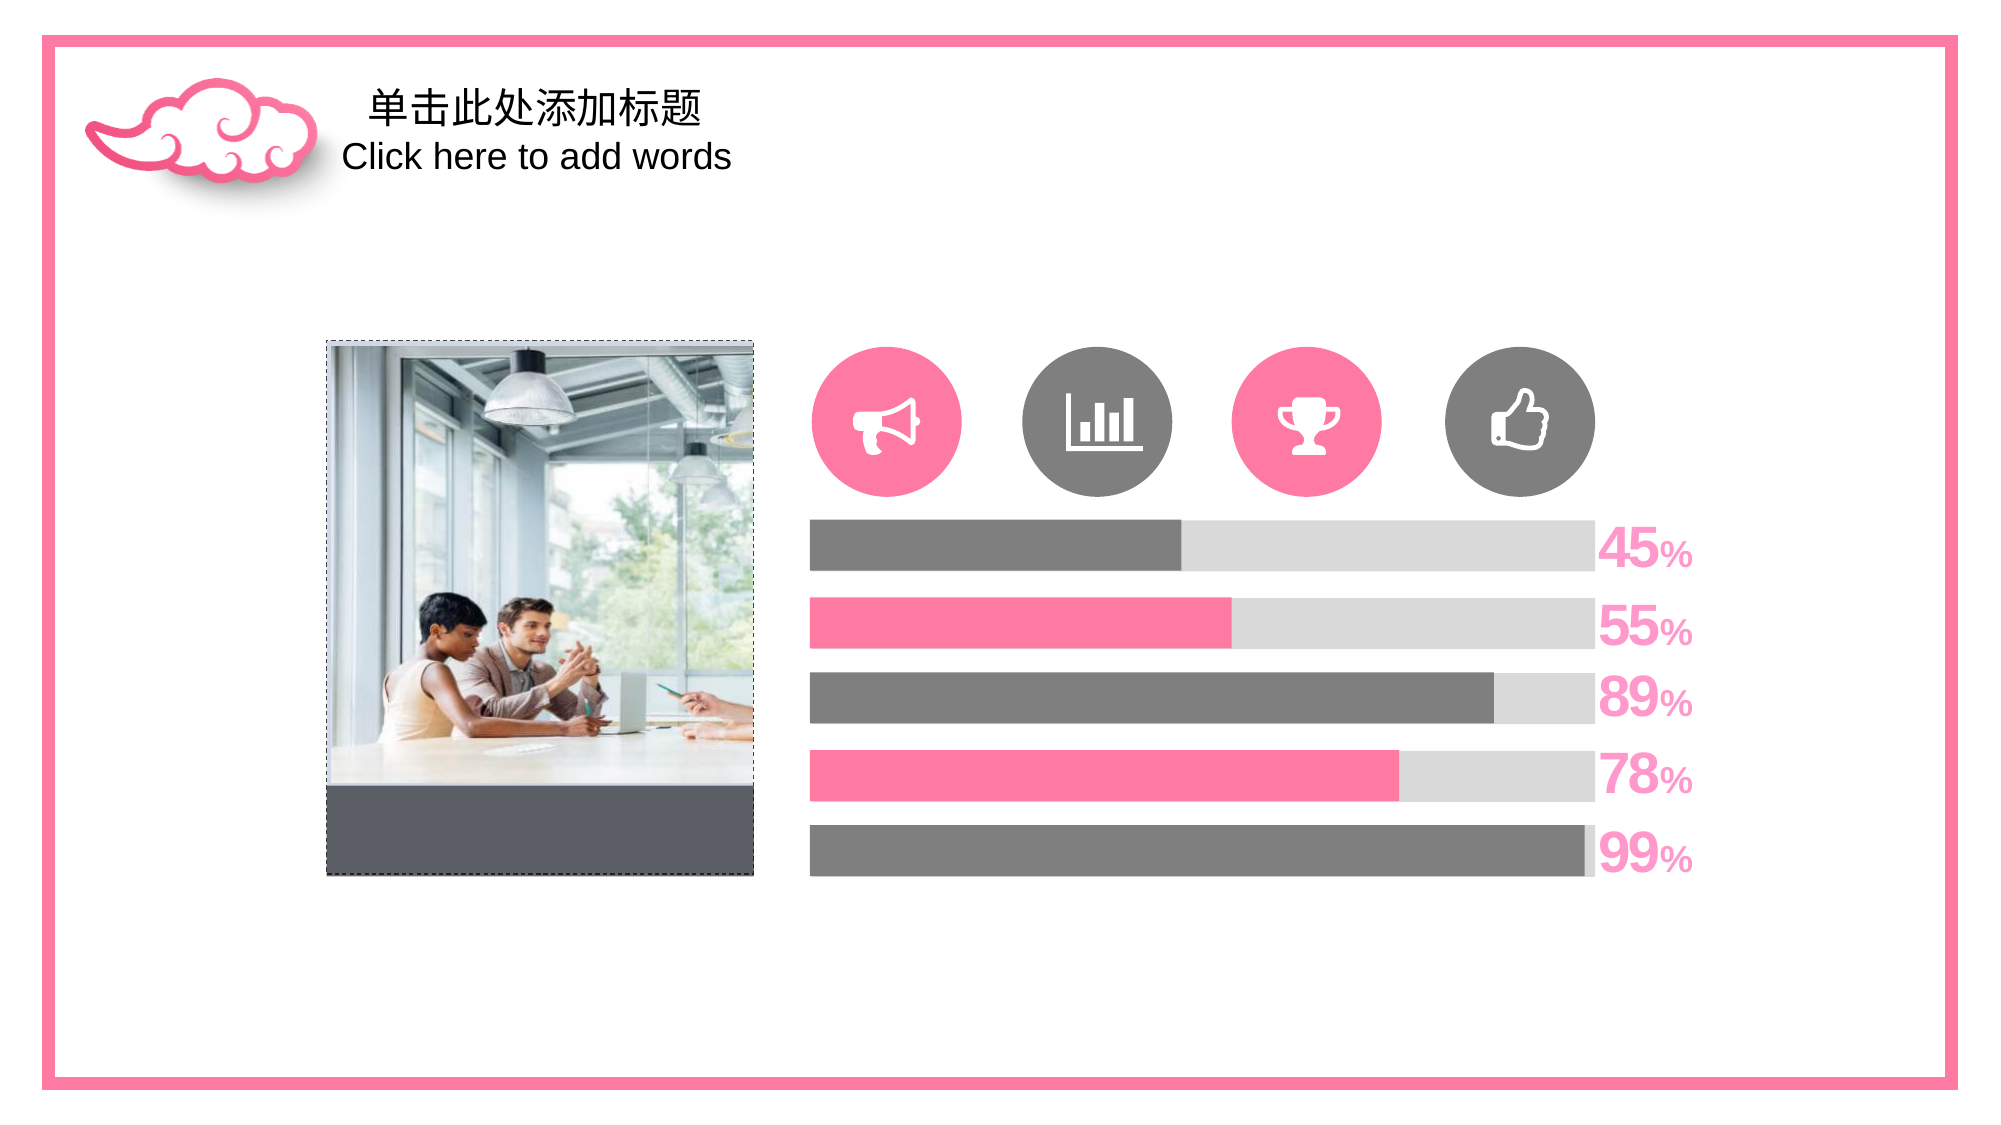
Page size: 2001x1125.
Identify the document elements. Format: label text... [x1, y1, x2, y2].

text_box [811, 672, 1583, 725]
text_box [809, 749, 1400, 802]
text_box [1066, 393, 1143, 452]
text_box 99% [1583, 806, 1708, 892]
text_box [853, 397, 921, 455]
text_box 45% [1583, 501, 1708, 579]
picture [331, 346, 753, 783]
text_box [1021, 345, 1174, 498]
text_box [325, 340, 754, 877]
picture [85, 78, 354, 222]
text_box [1444, 345, 1597, 498]
text_box [811, 597, 1583, 650]
text_box [810, 345, 963, 498]
text_box Click here to add words [354, 124, 767, 185]
text_box 单击此处添加标题 [353, 74, 793, 140]
text_box 78% [1583, 728, 1708, 806]
text_box [1230, 345, 1383, 498]
text_box [809, 824, 1583, 877]
text_box [811, 750, 1583, 803]
text_box [1277, 397, 1341, 455]
text_box [809, 519, 1182, 572]
text_box [809, 671, 1495, 724]
text_box 89% [1583, 650, 1708, 728]
text_box 55% [1583, 579, 1708, 650]
text_box [1491, 387, 1549, 451]
text_box [809, 596, 1233, 649]
text_box [47, 40, 1952, 1085]
text_box [811, 519, 1583, 573]
